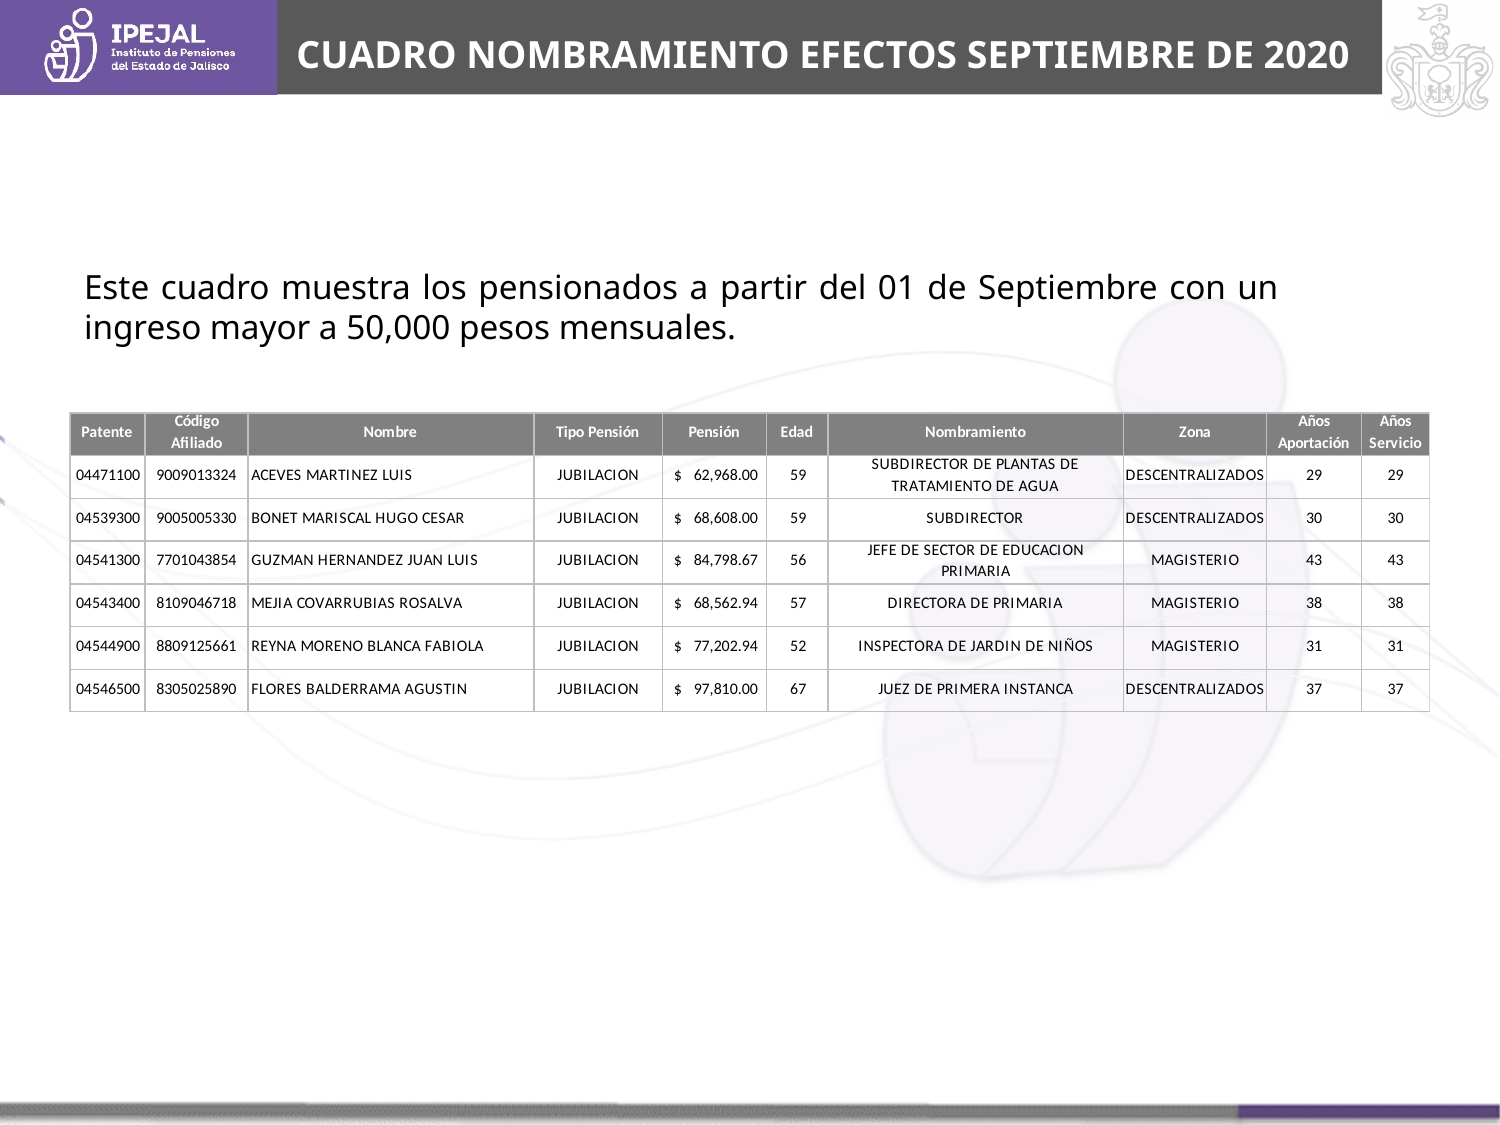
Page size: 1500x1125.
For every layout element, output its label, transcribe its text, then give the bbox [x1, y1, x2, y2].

picture [0, 0, 278, 95]
picture [0, 1096, 1500, 1125]
picture [69, 412, 1431, 713]
text_box CUADRO NOMBRAMIENTO EFECTOS SEPTIEMBRE DE 2020 [271, 19, 1375, 88]
text_box Este cuadro muestra los pensionados a partir del 01 de Septiembre con un ingreso mayor a 50,000 pesos mensuales. [69, 258, 1296, 354]
